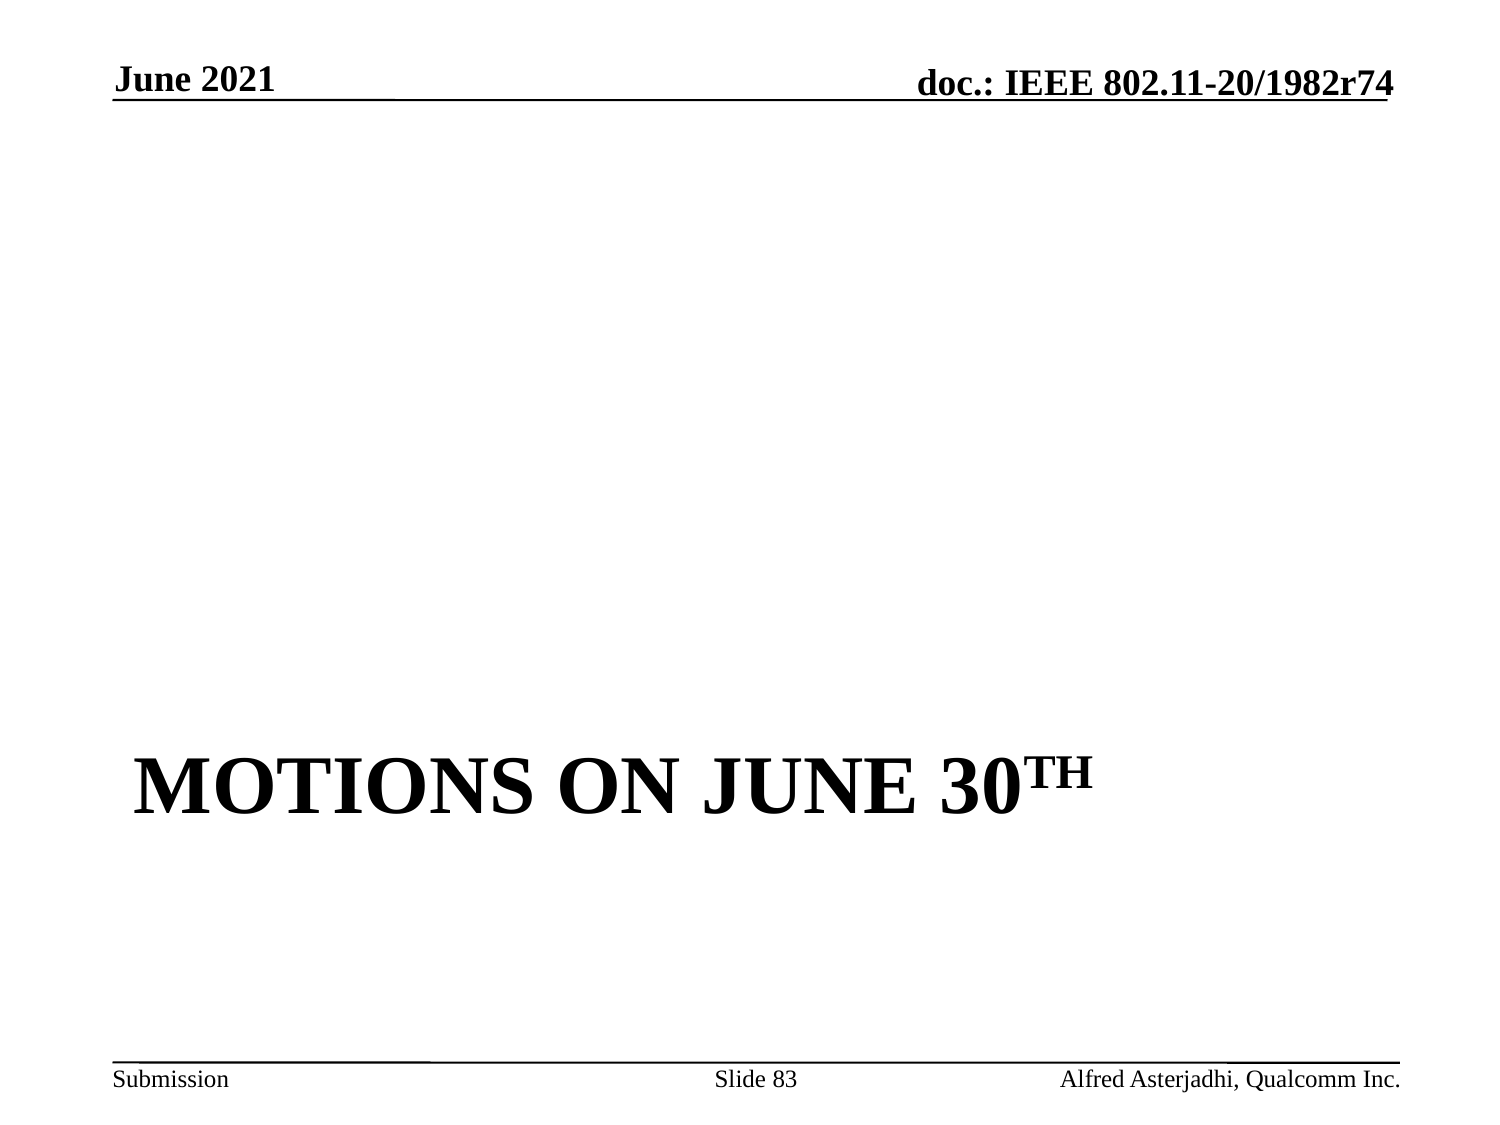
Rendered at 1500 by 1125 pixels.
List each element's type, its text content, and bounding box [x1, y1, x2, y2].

slide_number Slide 83 [712, 1061, 800, 1123]
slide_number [114, 54, 423, 100]
title Motions on June 30th [118, 722, 1394, 947]
footer Alfred Asterjadhi, Qualcomm Inc. [878, 1061, 1402, 1093]
